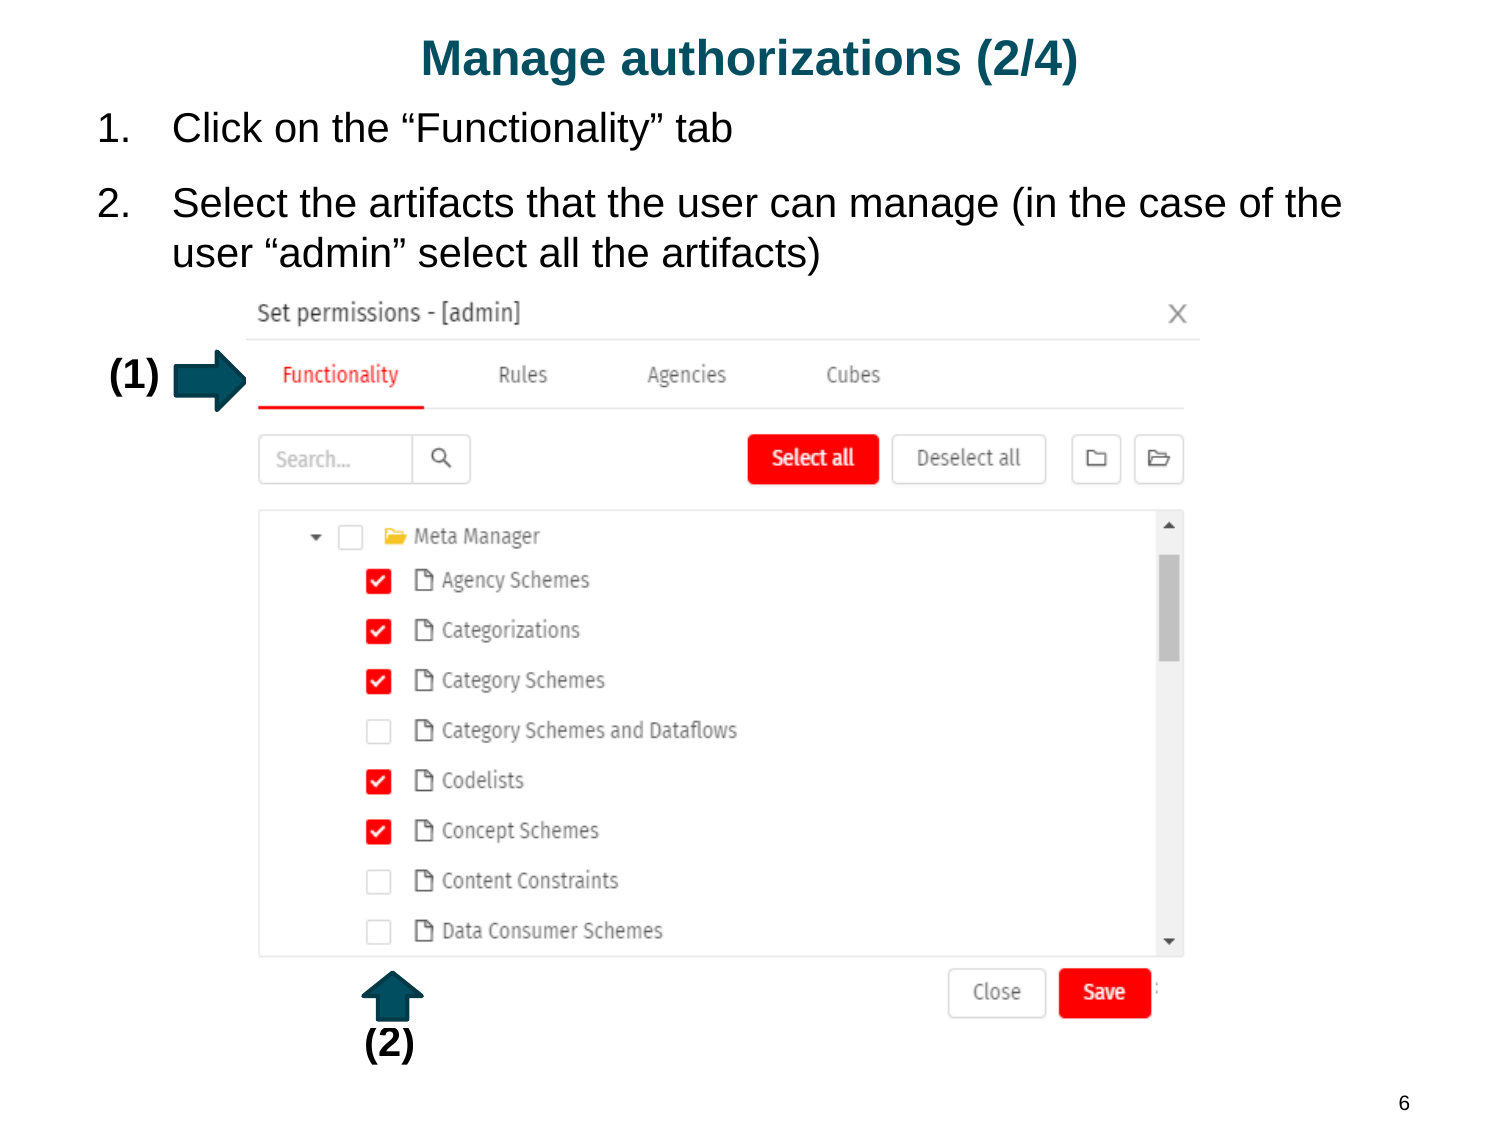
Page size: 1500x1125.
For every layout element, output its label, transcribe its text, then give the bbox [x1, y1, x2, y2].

text_box Click on the “Functionality” tab Select the artifacts that the user can manage (in the case of the user “admin” select all the artifacts) [82, 93, 1434, 359]
picture [245, 292, 1200, 1028]
text_box (2) [349, 1035, 431, 1073]
slide_number 6 [1074, 1082, 1425, 1125]
text_box [175, 349, 240, 413]
text_box (1) [93, 339, 175, 405]
title Manage authorizations (2/4) [75, 20, 1425, 91]
